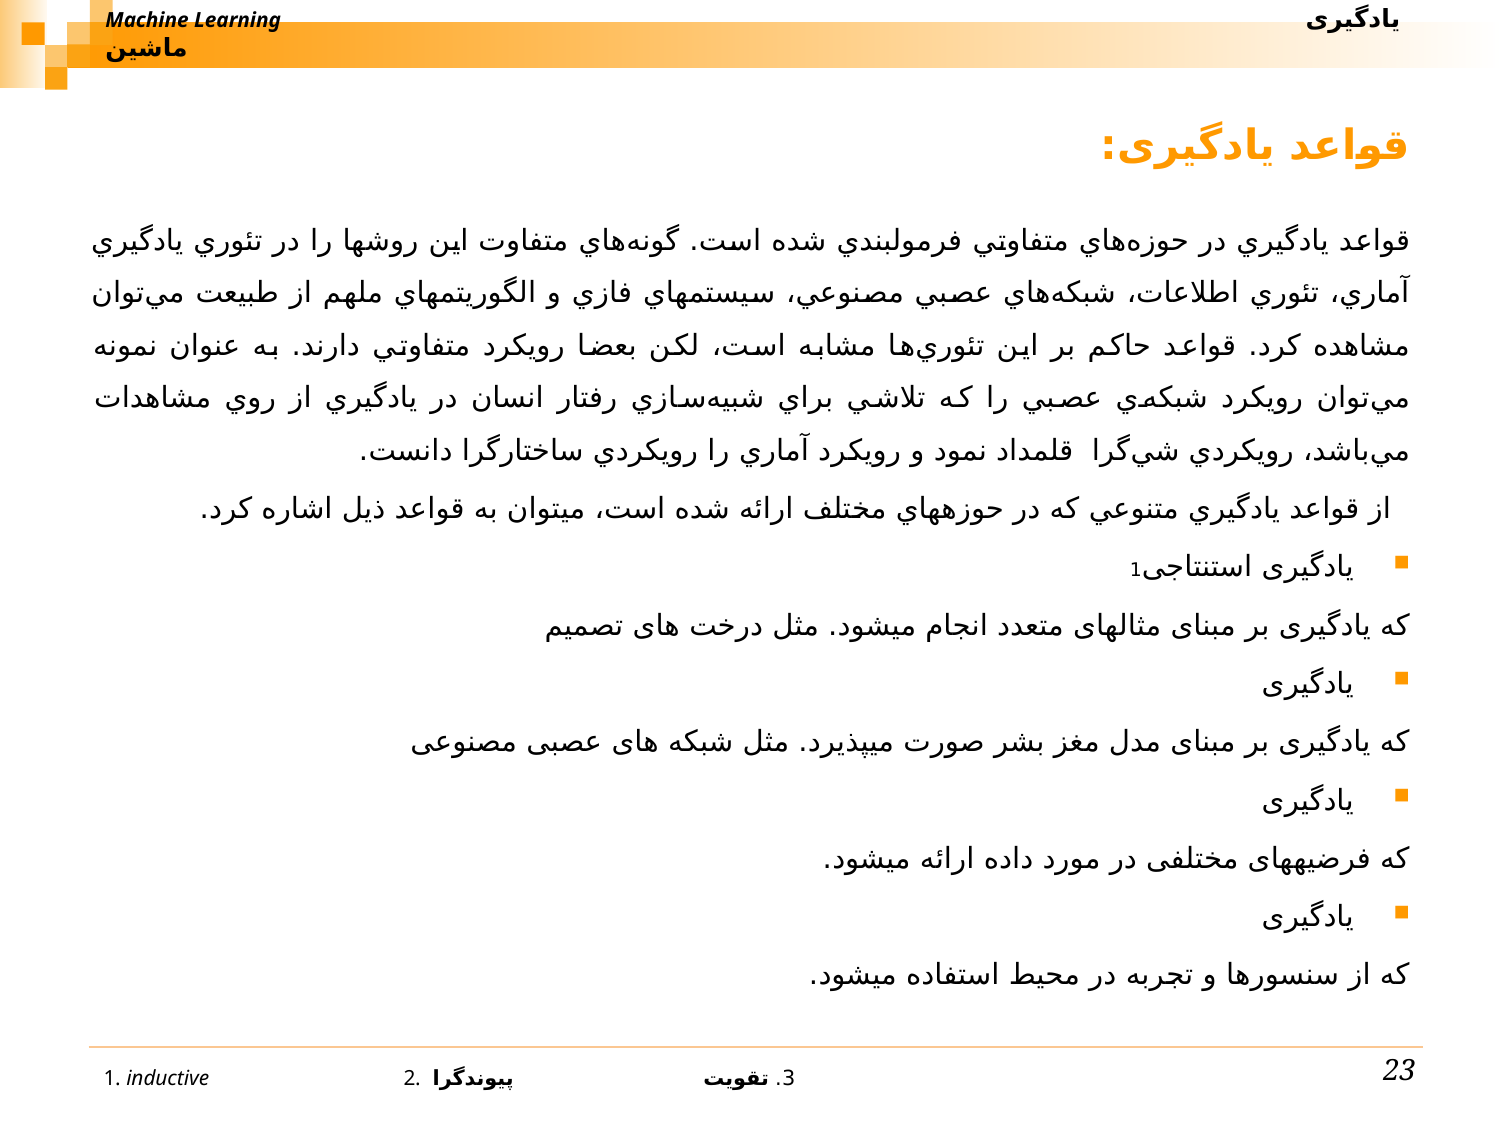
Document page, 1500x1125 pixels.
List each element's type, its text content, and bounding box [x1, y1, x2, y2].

text_box قواعد یادگیری: [74, 101, 1425, 185]
slide_number 23 [1080, 1023, 1431, 1099]
footer 1. inductive 2. پیوندگرا 3. تقویت [88, 1053, 1424, 1098]
text_box Machine Learning یادگیری ماشین [90, 22, 1471, 70]
